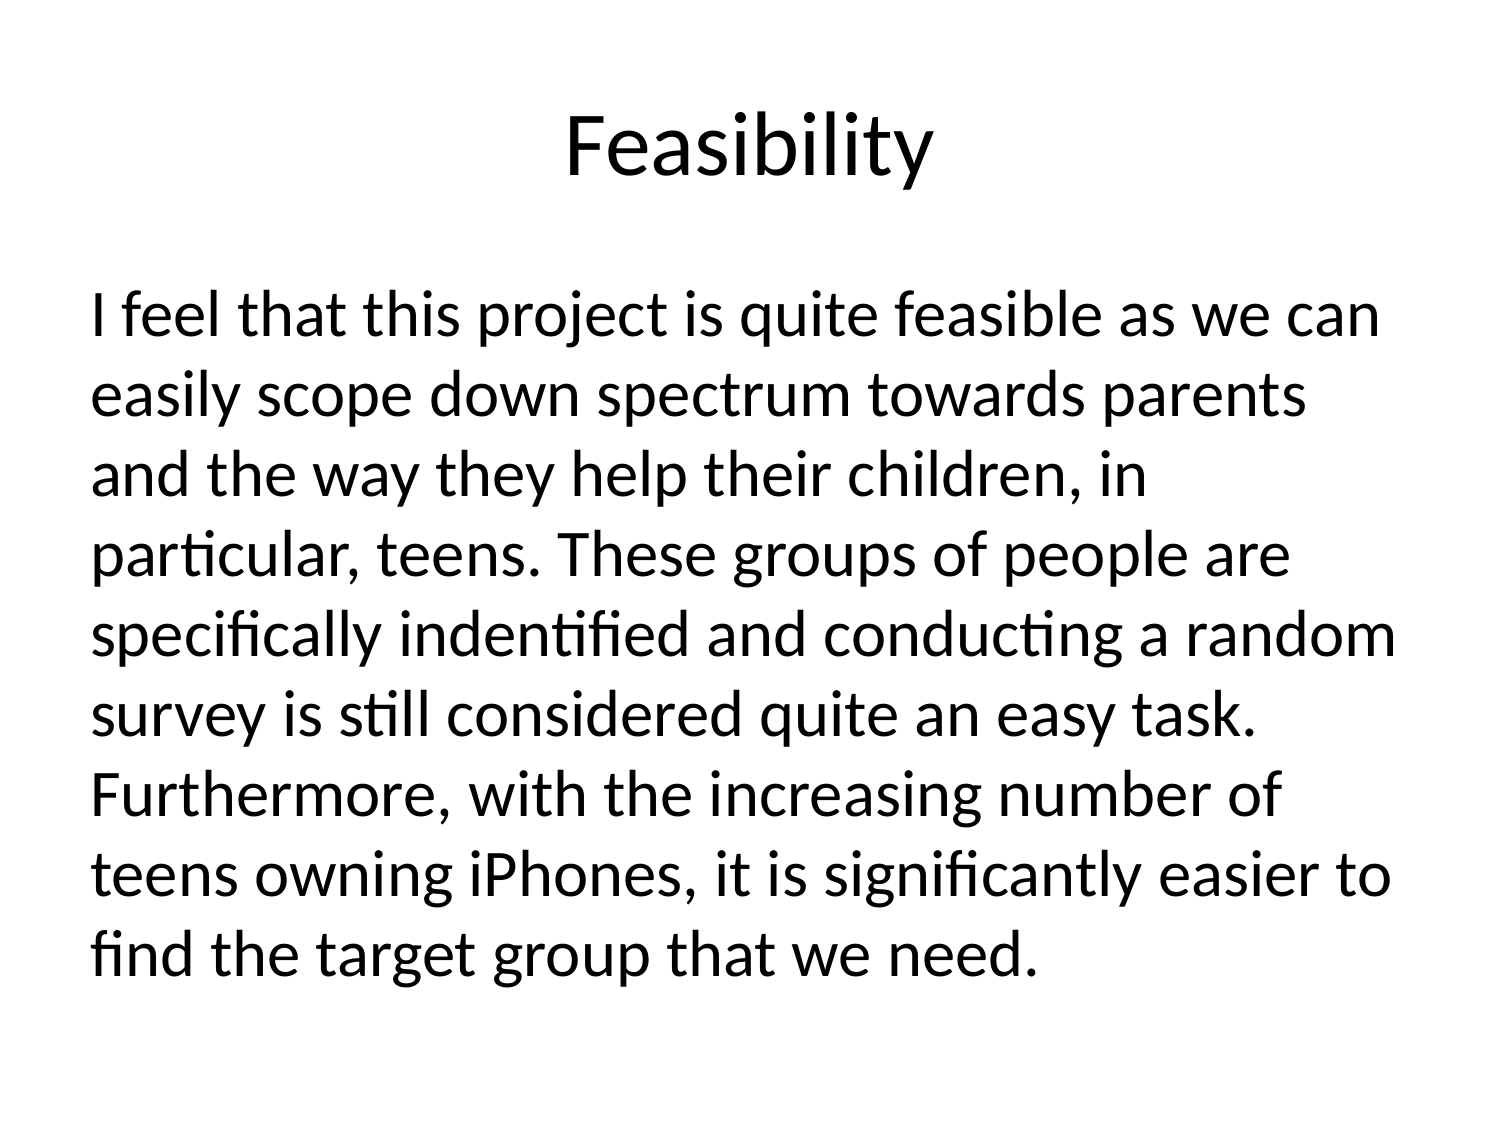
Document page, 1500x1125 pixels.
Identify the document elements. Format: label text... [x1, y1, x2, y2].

title Feasibility [75, 45, 1425, 233]
list I feel that this project is quite feasible as we can easily scope down spectrum towards parents and the way they help their children, in particular, teens. These groups of people are specifically indentified and conducting a random survey is still considered quite an easy task. Furthermore, with the increasing number of teens owning iPhones, it is significantly easier to find the target group that we need. [75, 262, 1425, 1005]
